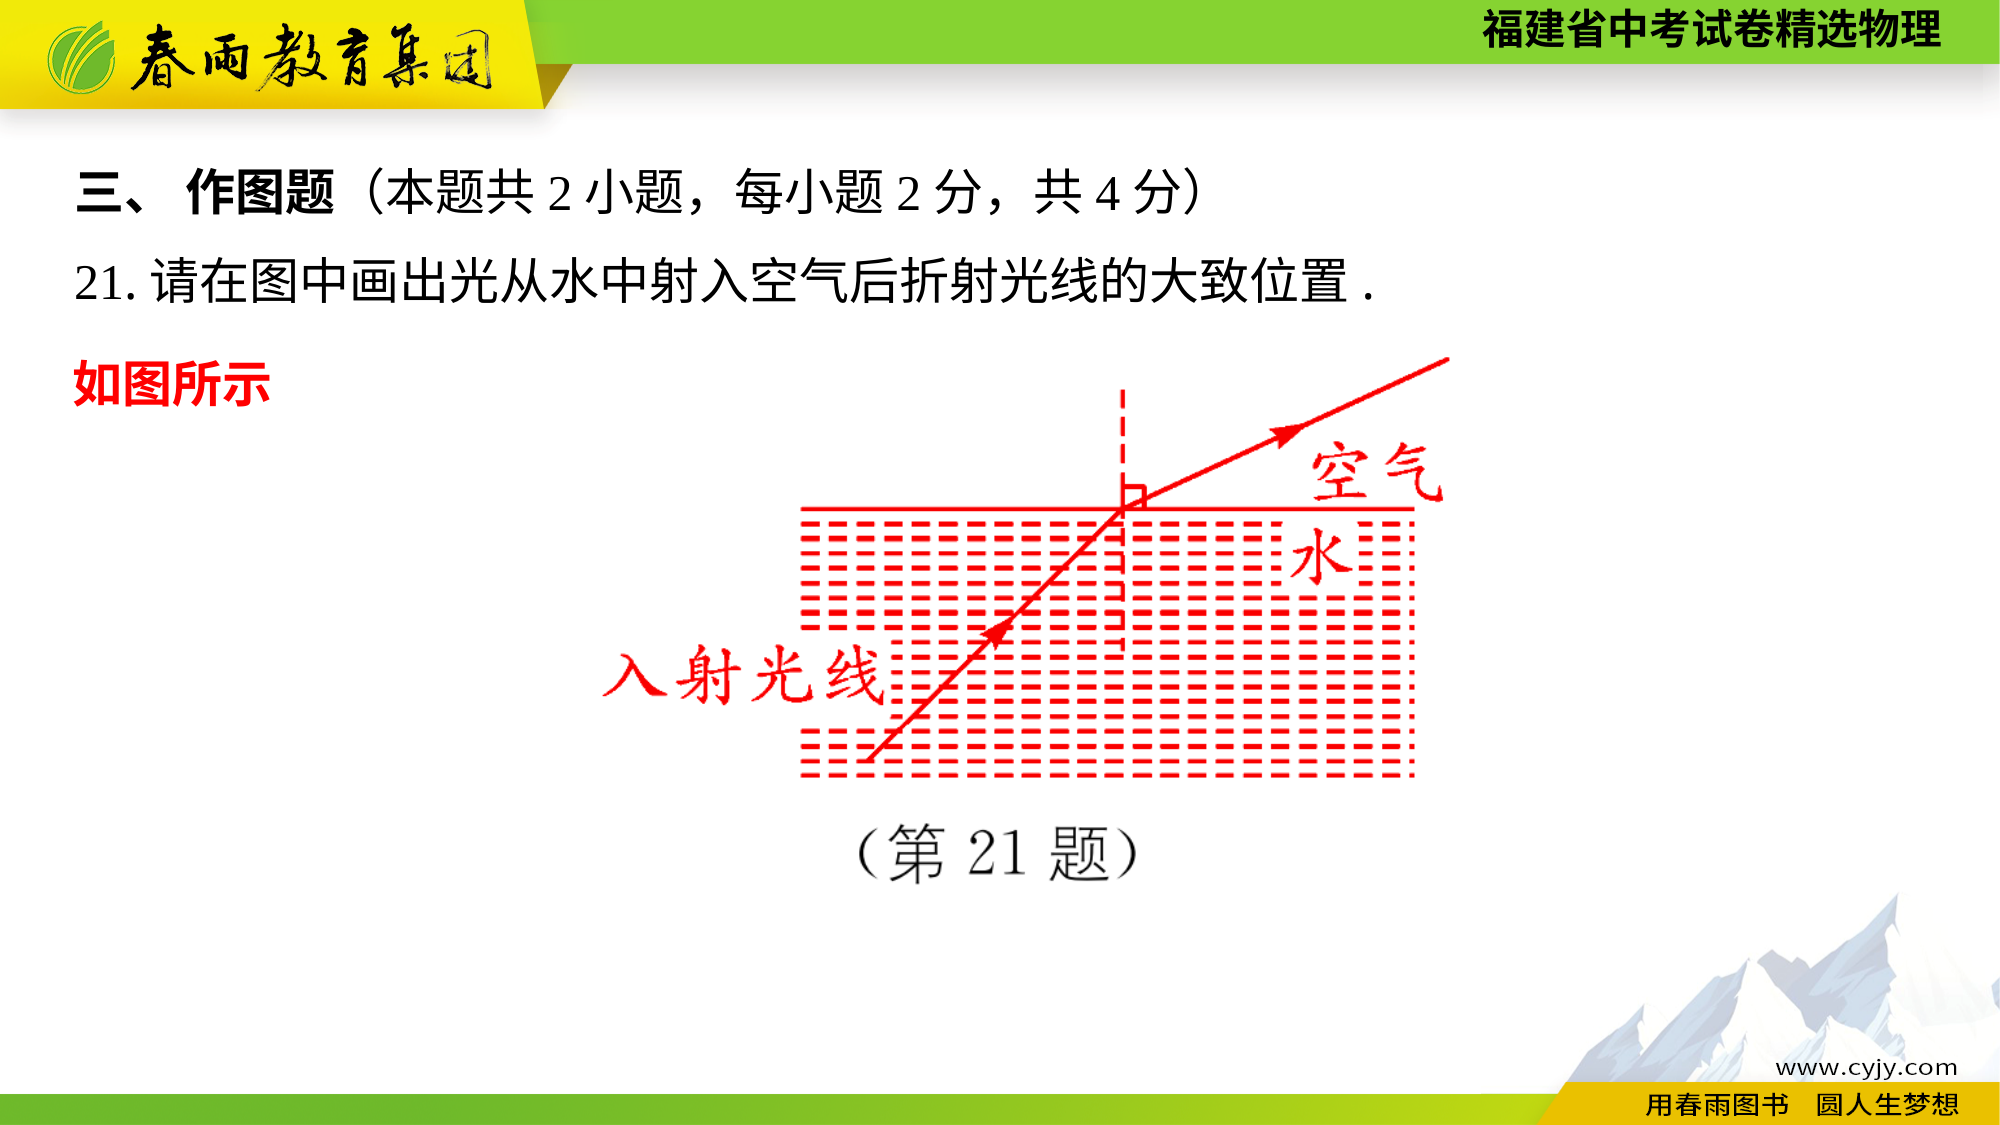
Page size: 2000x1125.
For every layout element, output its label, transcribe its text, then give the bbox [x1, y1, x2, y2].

text_box 如图所示 [58, 314, 288, 420]
list 三、 作图题（本题共2小题，每小题2分，共4分） 21.请在图中画出光从水中射入空气后折射光线的大致位置. [59, 122, 1944, 308]
picture [0, 0, 2000, 1125]
